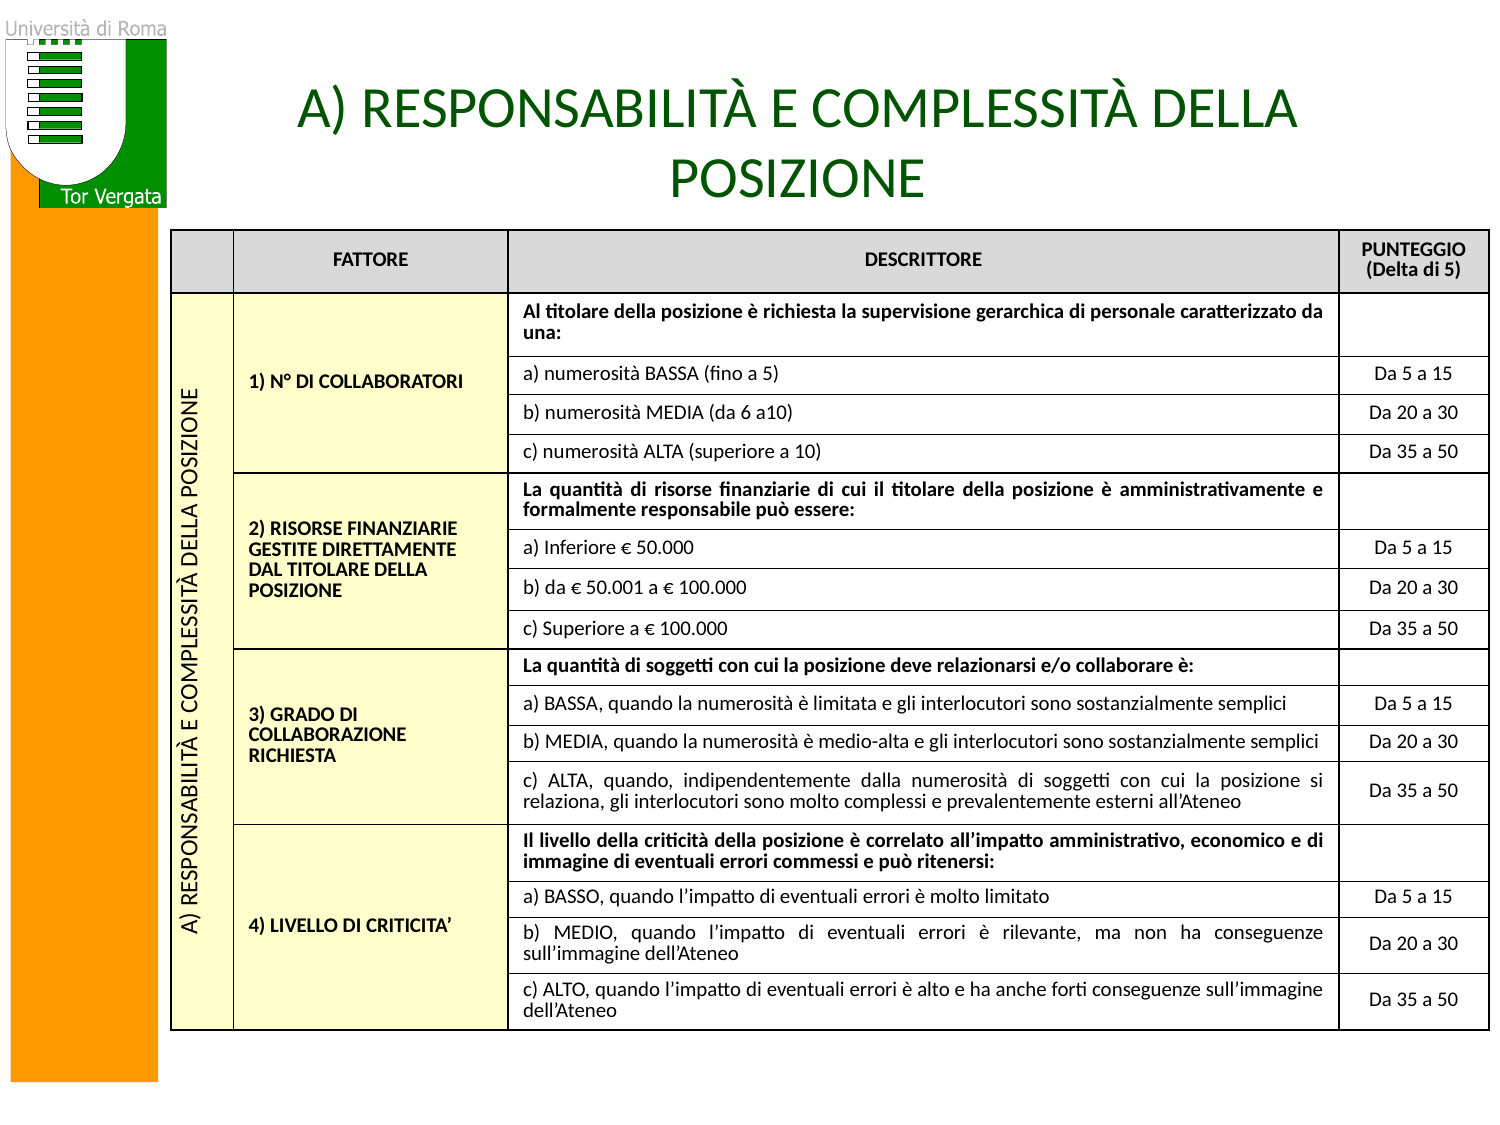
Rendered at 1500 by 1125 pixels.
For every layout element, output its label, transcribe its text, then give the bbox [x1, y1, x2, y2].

table_cell 1) N° DI COLLABORATORI [234, 294, 507, 472]
table_header DESCRITTORE [509, 231, 1338, 292]
table_cell c) ALTO, quando l’impatto di eventuali errori è alto e ha anche forti conseguenze sull’immagine dell’Ateneo [509, 974, 1338, 1029]
table_cell La quantità di soggetti con cui la posizione deve relazionarsi e/o collaborare è: [509, 650, 1338, 685]
table_header PUNTEGGIO (Delta di 5) [1340, 231, 1488, 292]
table_cell b) MEDIA, quando la numerosità è medio-alta e gli interlocutori sono sostanzialmente semplici [509, 726, 1338, 761]
table_cell [1340, 294, 1488, 356]
table_cell Da 5 a 15 [1340, 882, 1488, 917]
table_cell Da 5 a 15 [1340, 530, 1488, 568]
table_cell Da 20 a 30 [1340, 569, 1488, 610]
table_cell 3) GRADO DI COLLABORAZIONE RICHIESTA [234, 650, 507, 824]
table_cell Da 20 a 30 [1340, 395, 1488, 434]
table_cell La quantità di risorse finanziarie di cui il titolare della posizione è amministrativamente e formalmente responsabile può essere: [509, 474, 1338, 529]
table_cell b) numerosità MEDIA (da 6 a10) [509, 395, 1338, 434]
table_cell c) Superiore a € 100.000 [509, 611, 1338, 648]
title A) RESPONSABILITÀ E COMPLESSITÀ DELLA POSIZIONE [171, 45, 1425, 229]
table_cell b) MEDIO, quando l’impatto di eventuali errori è rilevante, ma non ha conseguenze sull’immagine dell’Ateneo [509, 918, 1338, 973]
table_cell A) RESPONSABILITÀ E COMPLESSITÀ DELLA POSIZIONE [172, 294, 233, 1029]
table_cell a) numerosità BASSA (fino a 5) [509, 357, 1338, 394]
table_cell Da 35 a 50 [1340, 435, 1488, 472]
table_cell Al titolare della posizione è richiesta la supervisione gerarchica di personale caratterizzato da una: [509, 294, 1338, 356]
table_cell b) da € 50.001 a € 100.000 [509, 569, 1338, 610]
table_cell Da 20 a 30 [1340, 726, 1488, 761]
table_cell c) numerosità ALTA (superiore a 10) [509, 435, 1338, 472]
table_cell 4) LIVELLO DI CRITICITA’ [234, 825, 507, 1029]
table_cell Da 5 a 15 [1340, 357, 1488, 394]
table_cell [1340, 474, 1488, 529]
table_cell Il livello della criticità della posizione è correlato all’impatto amministrativo, economico e di immagine di eventuali errori commessi e può ritenersi: [509, 825, 1338, 881]
table_cell [1340, 825, 1488, 881]
table_cell 2) RISORSE FINANZIARIE GESTITE DIRETTAMENTE DAL TITOLARE DELLA POSIZIONE [234, 474, 507, 648]
table_header [172, 231, 233, 292]
table_cell Da 35 a 50 [1340, 974, 1488, 1029]
table_cell [1340, 650, 1488, 685]
table_cell a) BASSO, quando l’impatto di eventuali errori è molto limitato [509, 882, 1338, 917]
table_cell Da 35 a 50 [1340, 611, 1488, 648]
table_cell a) BASSA, quando la numerosità è limitata e gli interlocutori sono sostanzialmente semplici [509, 686, 1338, 725]
table_cell a) Inferiore € 50.000 [509, 530, 1338, 568]
table_cell c) ALTA, quando, indipendentemente dalla numerosità di soggetti con cui la posizione si relaziona, gli interlocutori sono molto complessi e prevalentemente esterni all’Ateneo [509, 762, 1338, 824]
table_cell Da 20 a 30 [1340, 918, 1488, 973]
table_cell Da 35 a 50 [1340, 762, 1488, 824]
table_header FATTORE [234, 231, 507, 292]
table_cell Da 5 a 15 [1340, 686, 1488, 725]
